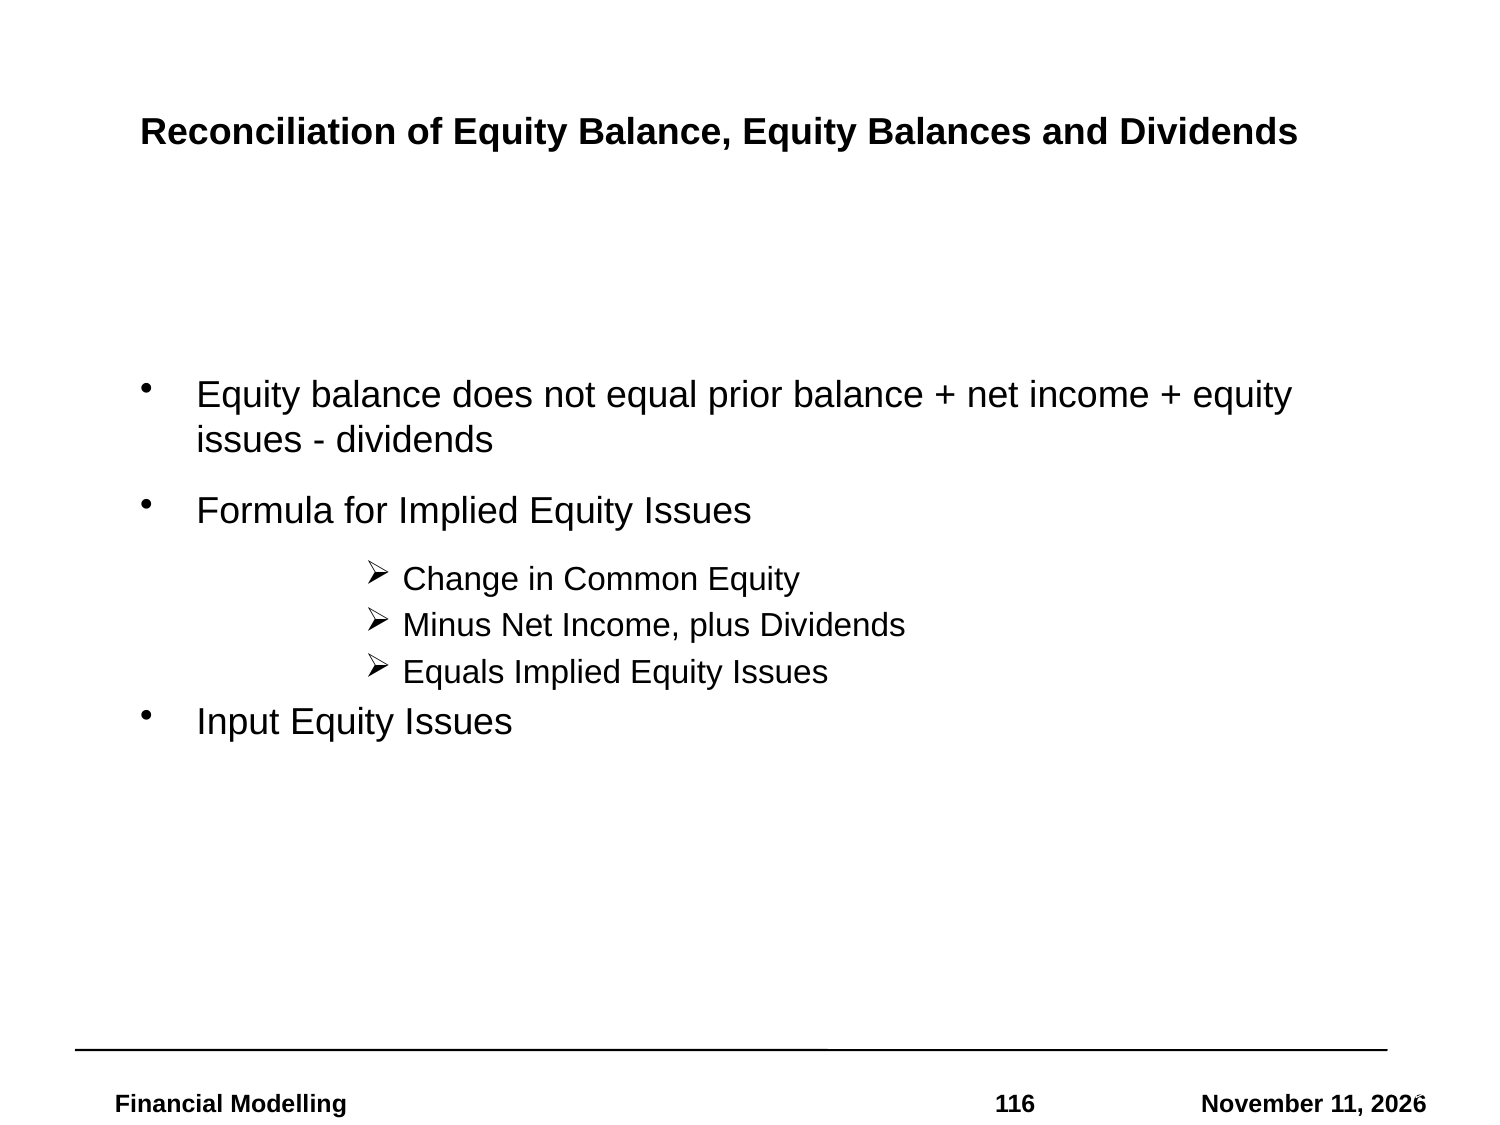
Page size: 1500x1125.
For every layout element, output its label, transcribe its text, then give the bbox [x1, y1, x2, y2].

title Reconciliation of Equity Balance, Equity Balances and Dividends [124, 99, 1413, 226]
list Equity balance does not equal prior balance + net income + equity issues - dividends Formula for Implied Equity Issues Change in Common Equity Minus Net Income, plus Dividends Equals Implied Equity Issues Input Equity Issues [124, 362, 1401, 1038]
